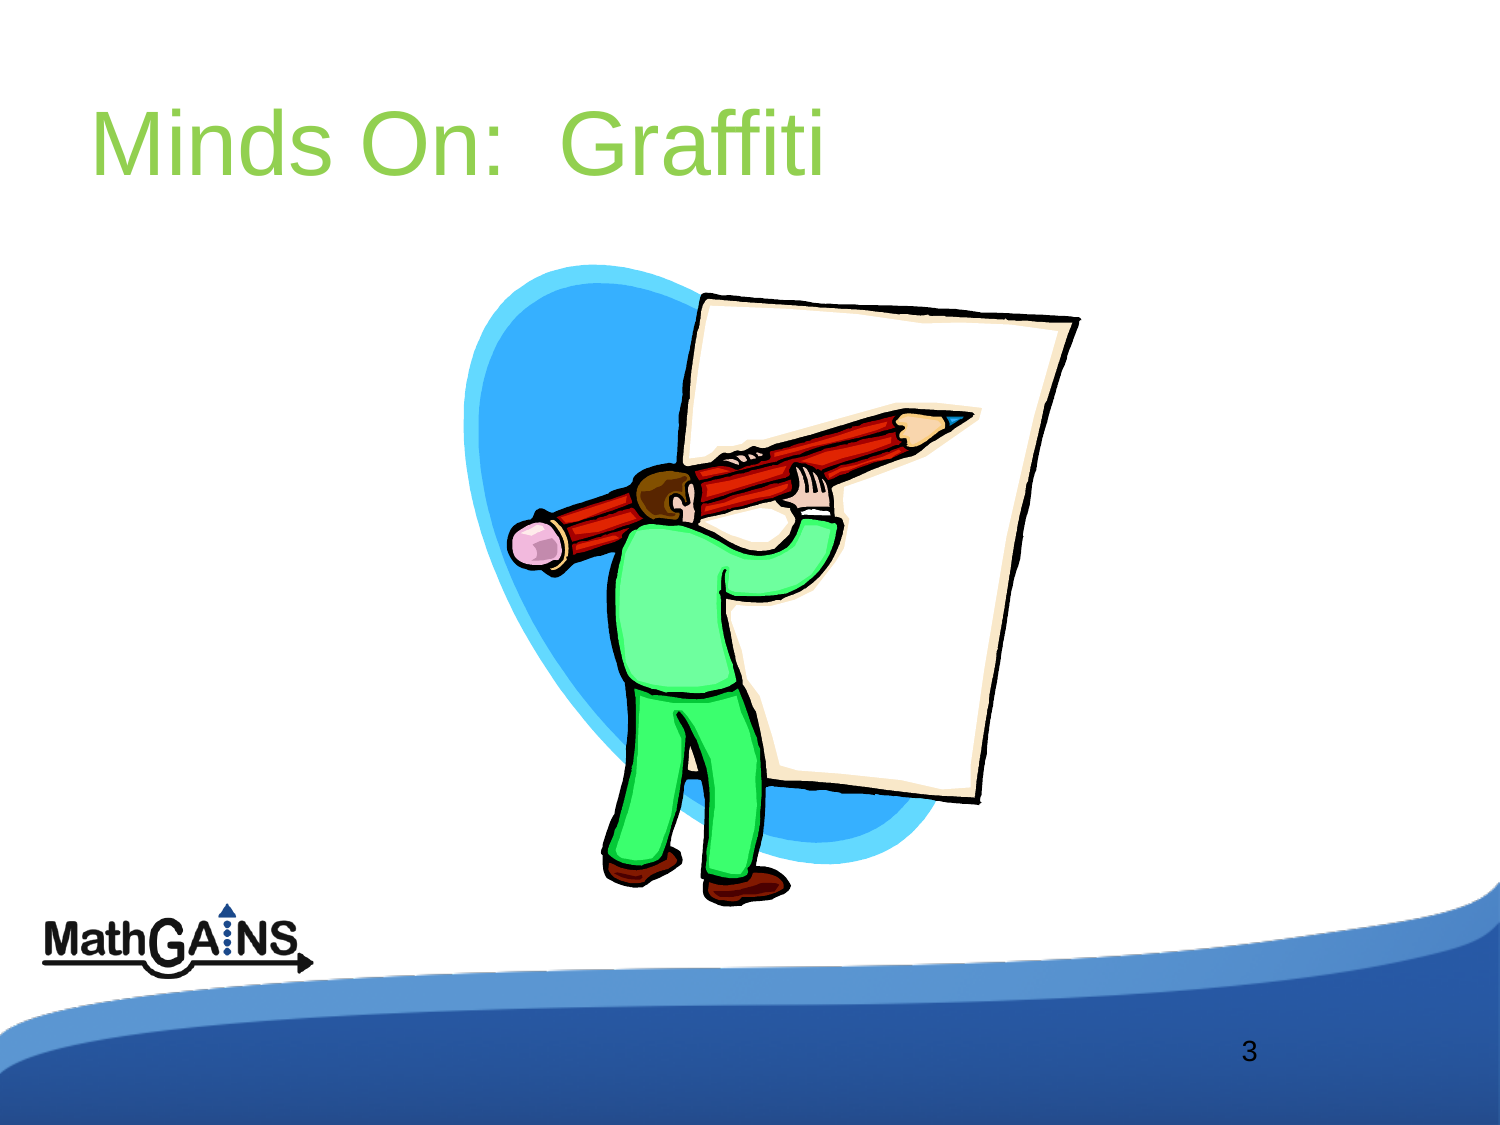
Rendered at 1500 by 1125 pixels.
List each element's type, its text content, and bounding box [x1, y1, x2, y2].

title Minds On: Graffiti [75, 14, 1425, 263]
picture [0, 262, 1500, 1125]
slide_number 3 [1223, 1023, 1277, 1075]
